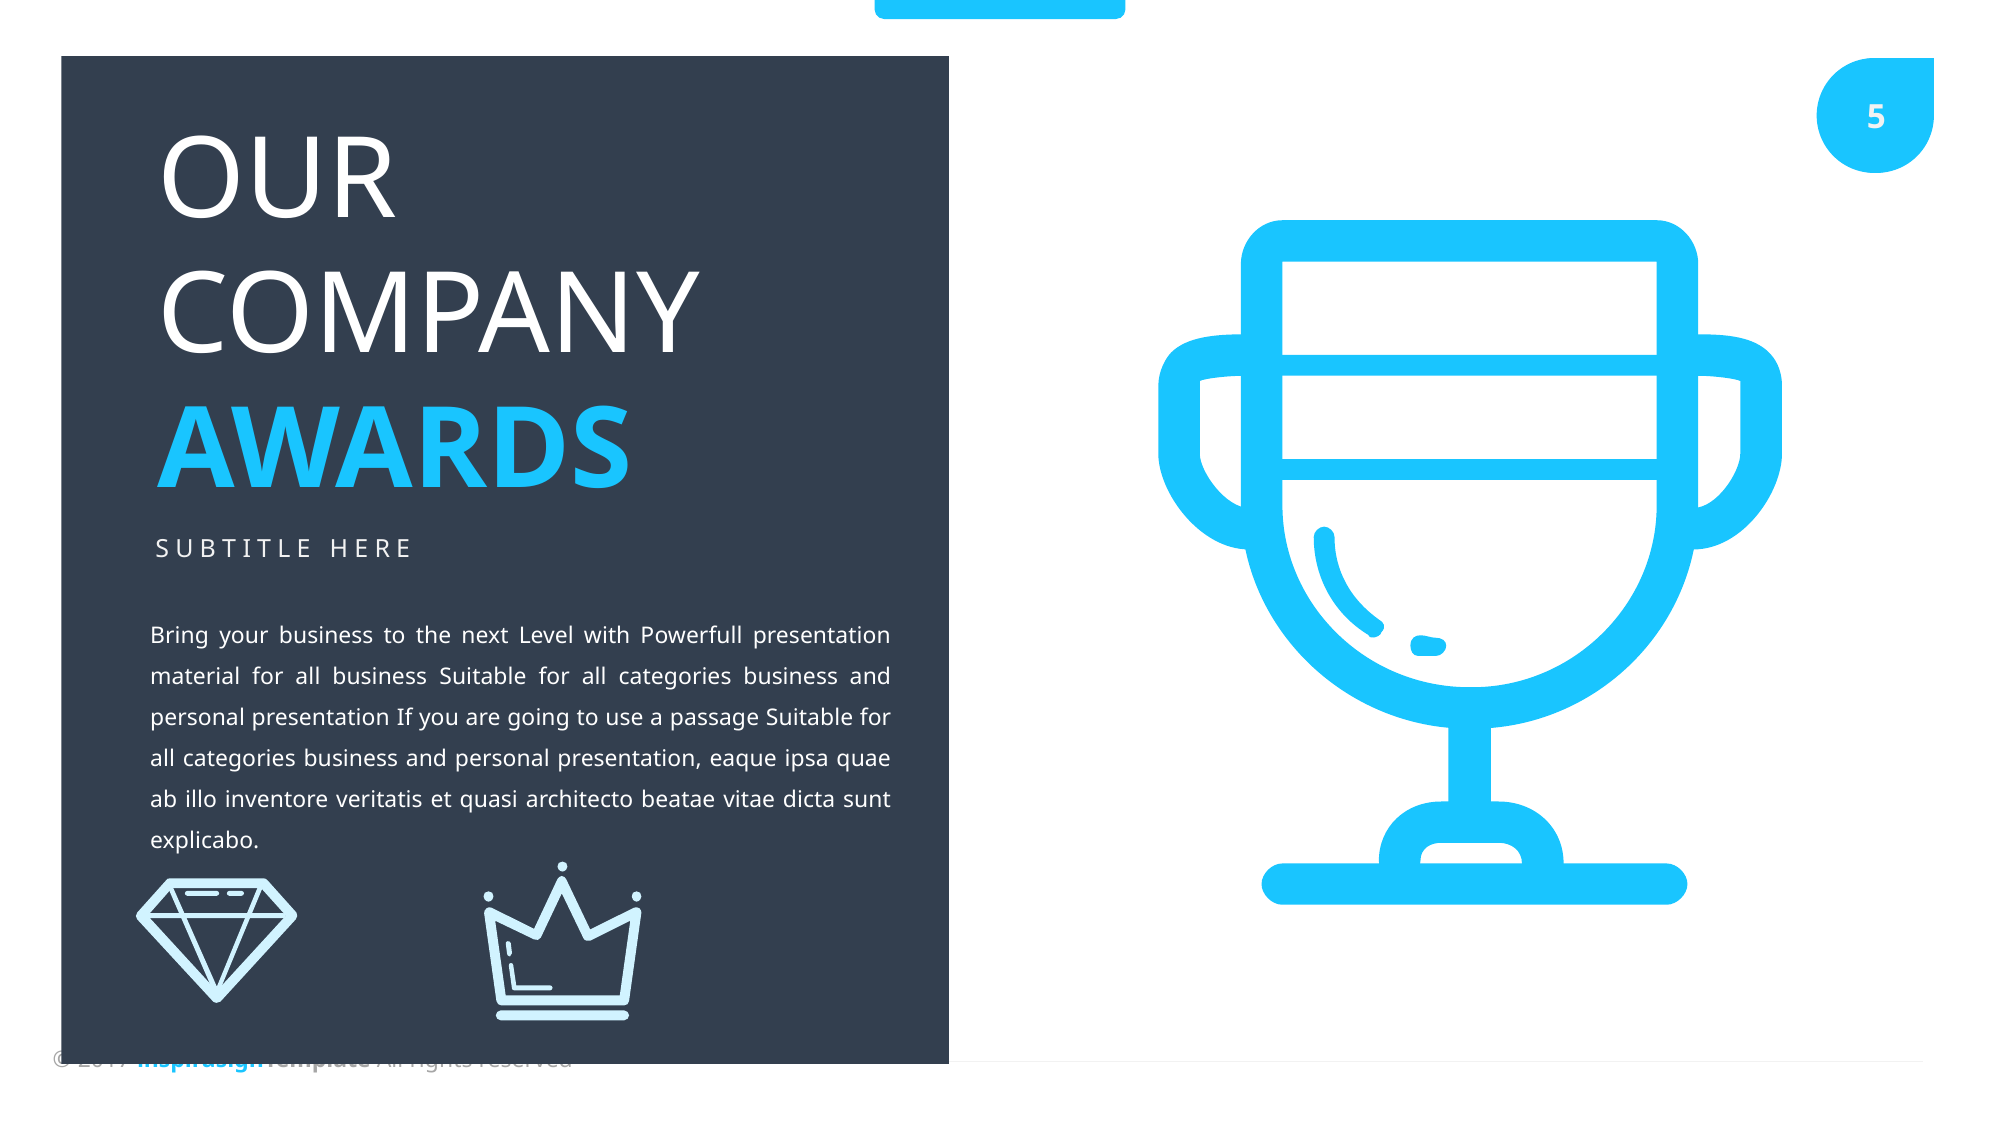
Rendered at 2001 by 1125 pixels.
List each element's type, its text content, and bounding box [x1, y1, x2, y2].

text_box SUBTITLE HERE [140, 524, 426, 570]
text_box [1158, 220, 1783, 905]
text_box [135, 878, 298, 1003]
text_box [1819, 58, 1934, 173]
text_box OUR COMPANY AWARDS [143, 97, 716, 518]
text_box [60, 55, 950, 1065]
text_box Bring your business to the next Level with Powerfull presentation material for all business Suitable for all categories business and personal presentation If you are going to use a passage Suitable for all categories business and personal presentation, eaque ipsa quae ab illo inventore veritatis et quasi architecto beatae vitae dicta sunt explicabo. [135, 599, 907, 861]
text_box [483, 861, 642, 1021]
